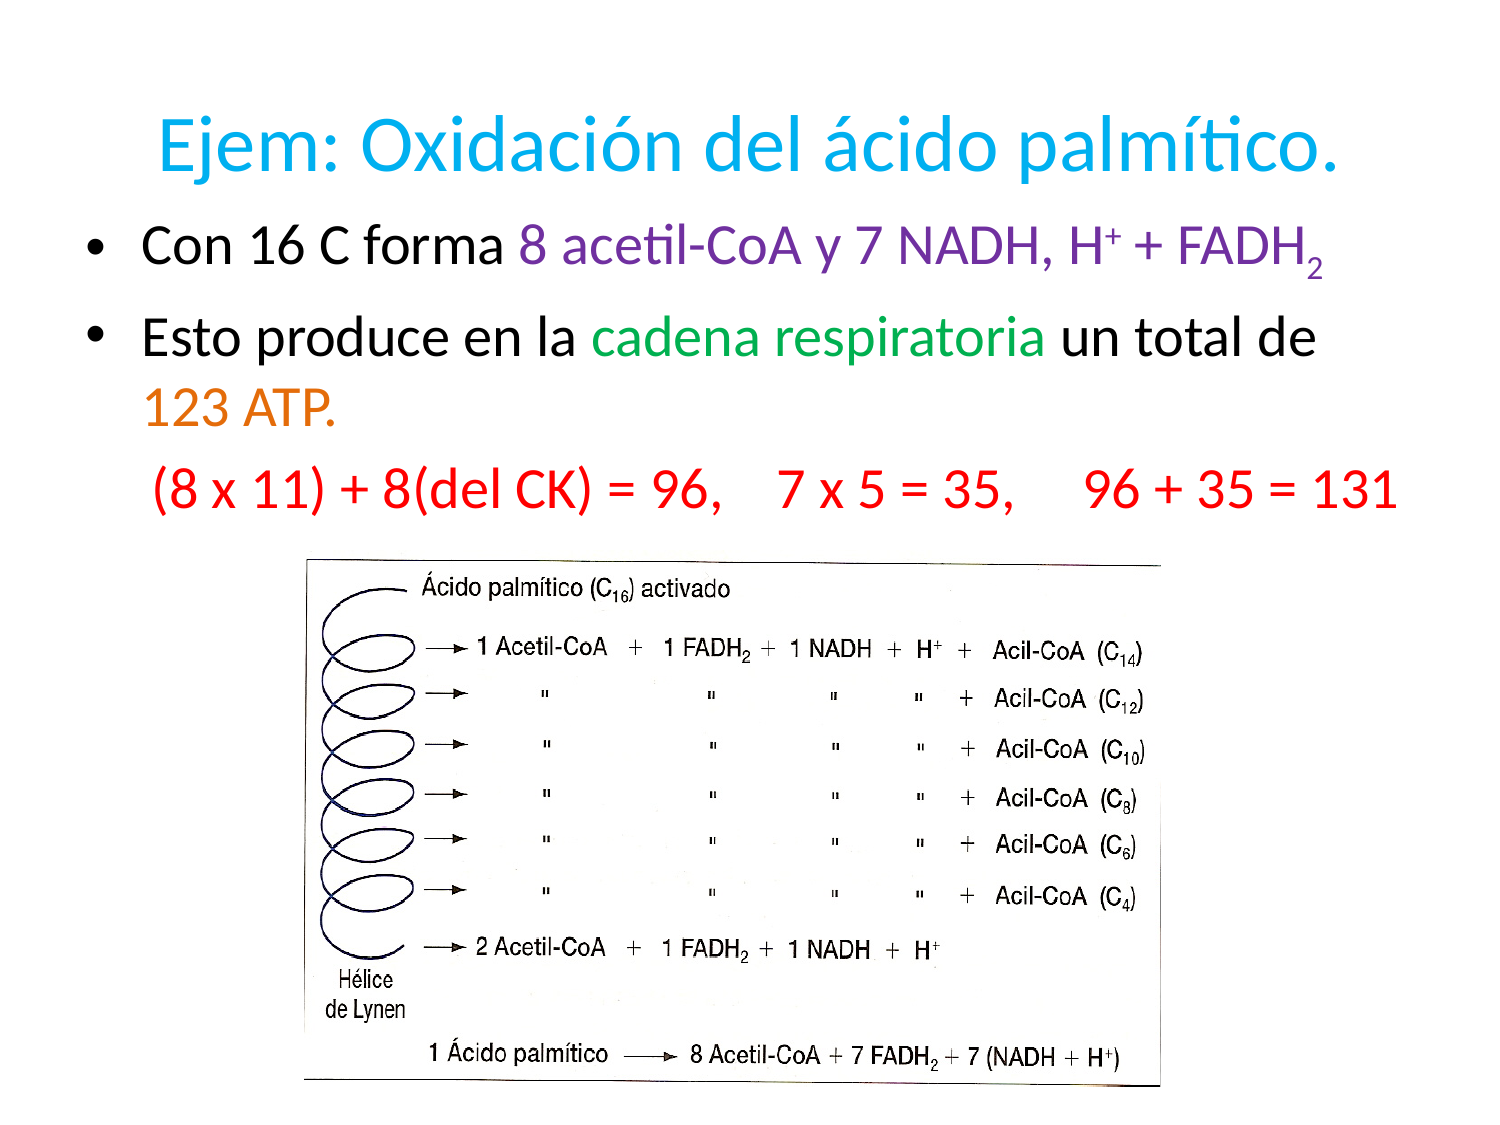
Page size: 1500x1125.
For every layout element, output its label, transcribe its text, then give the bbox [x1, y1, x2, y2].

list Con 16 C forma 8 acetil-CoA y 7 NADH, H+ + FADH2 Esto produce en la cadena respiratoria un total de 123 ATP. (8 x 11) + 8(del CK) = 96, 7 x 5 = 35, 96 + 35 = 131 [70, 199, 1425, 1102]
picture [304, 550, 1161, 1088]
title Ejem: Oxidación del ácido palmítico. [75, 45, 1425, 199]
